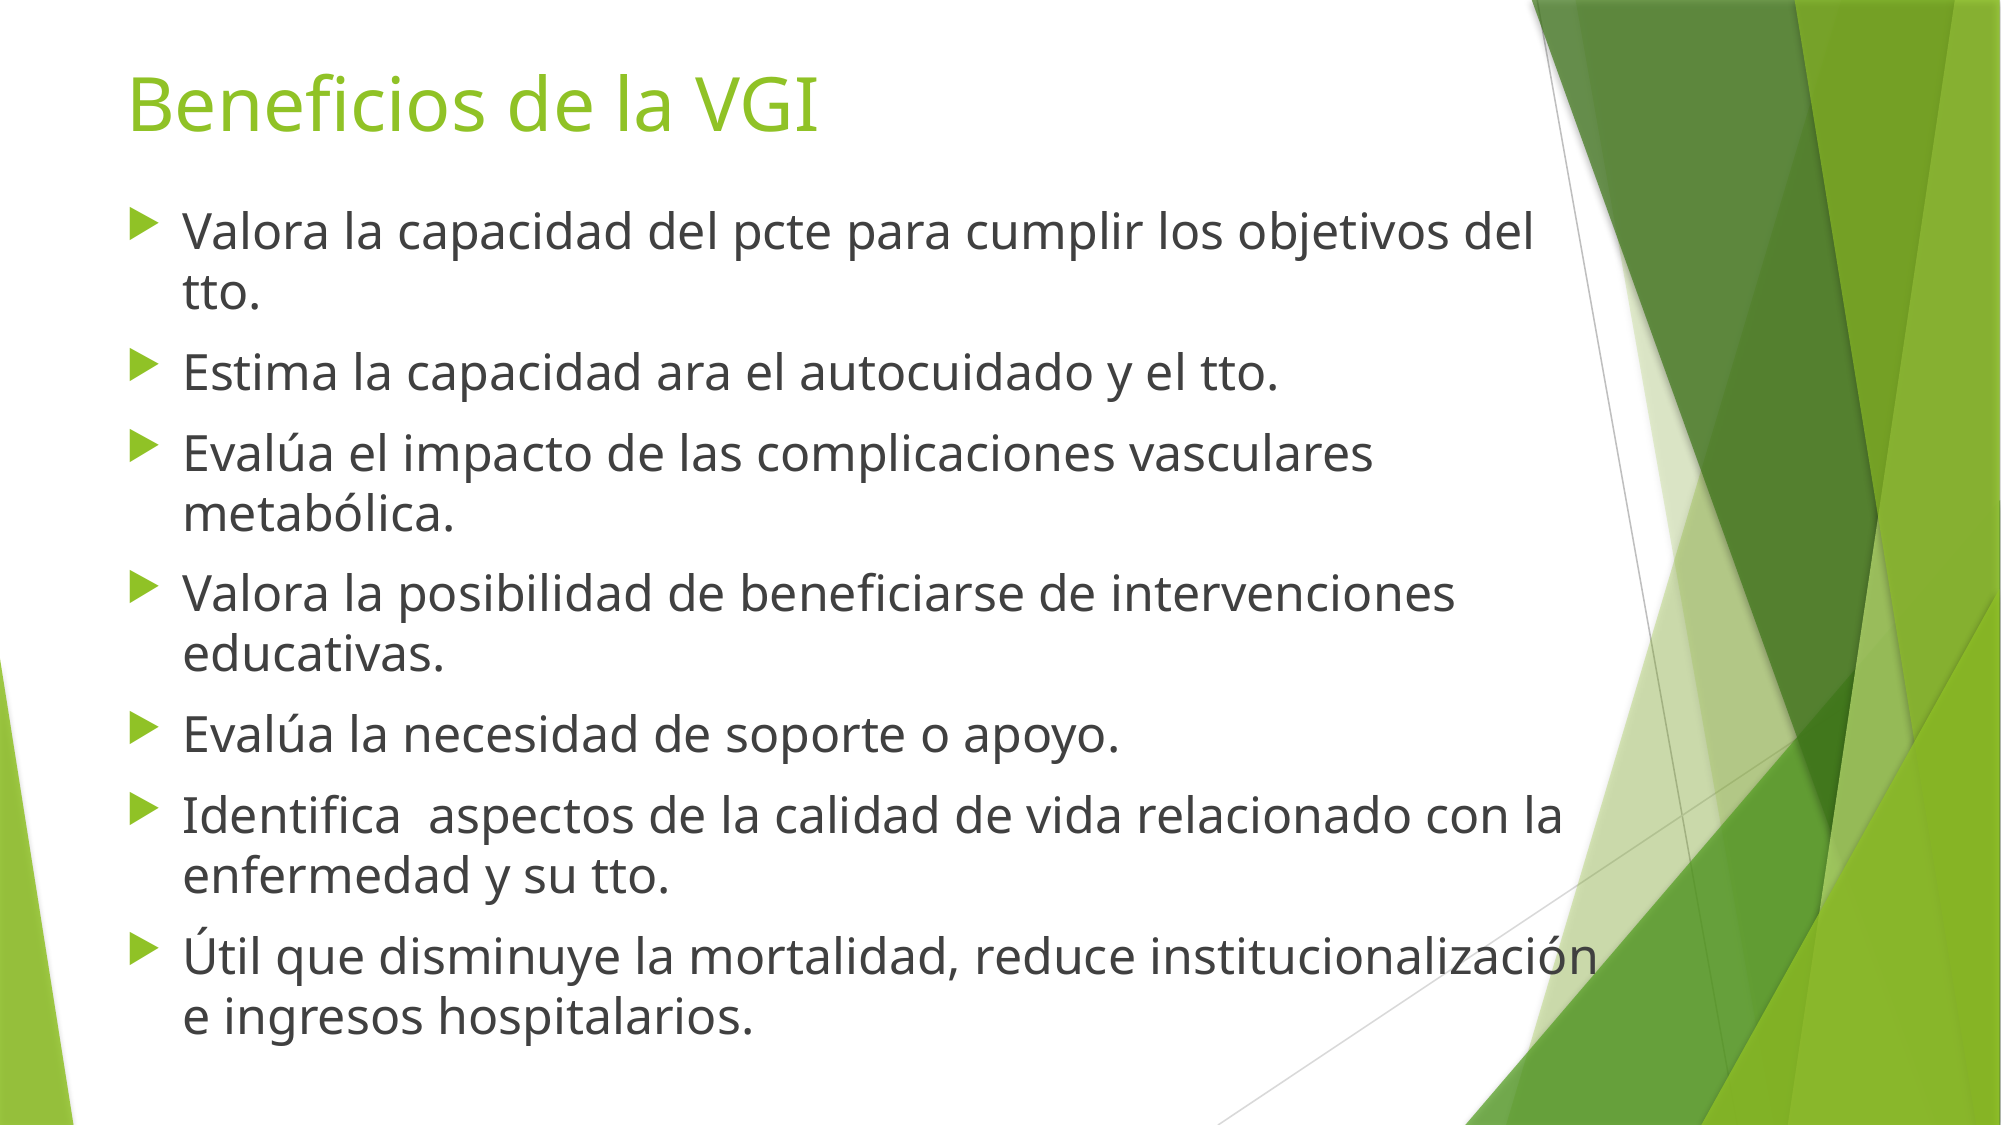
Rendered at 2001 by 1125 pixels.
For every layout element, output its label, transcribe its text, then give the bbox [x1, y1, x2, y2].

title Beneficios de la VGI [111, 49, 1522, 159]
list Valora la capacidad del pcte para cumplir los objetivos del tto. Estima la capacidad ara el autocuidado y el tto. Evalúa el impacto de las complicaciones vasculares metabólica. Valora la posibilidad de beneficiarse de intervenciones educativas. Evalúa la necesidad de soporte o apoyo. Identifica aspectos de la calidad de vida relacionado con la enfermedad y su tto. Útil que disminuye la mortalidad, reduce institucionalización e ingresos hospitalarios. [111, 191, 1623, 1059]
